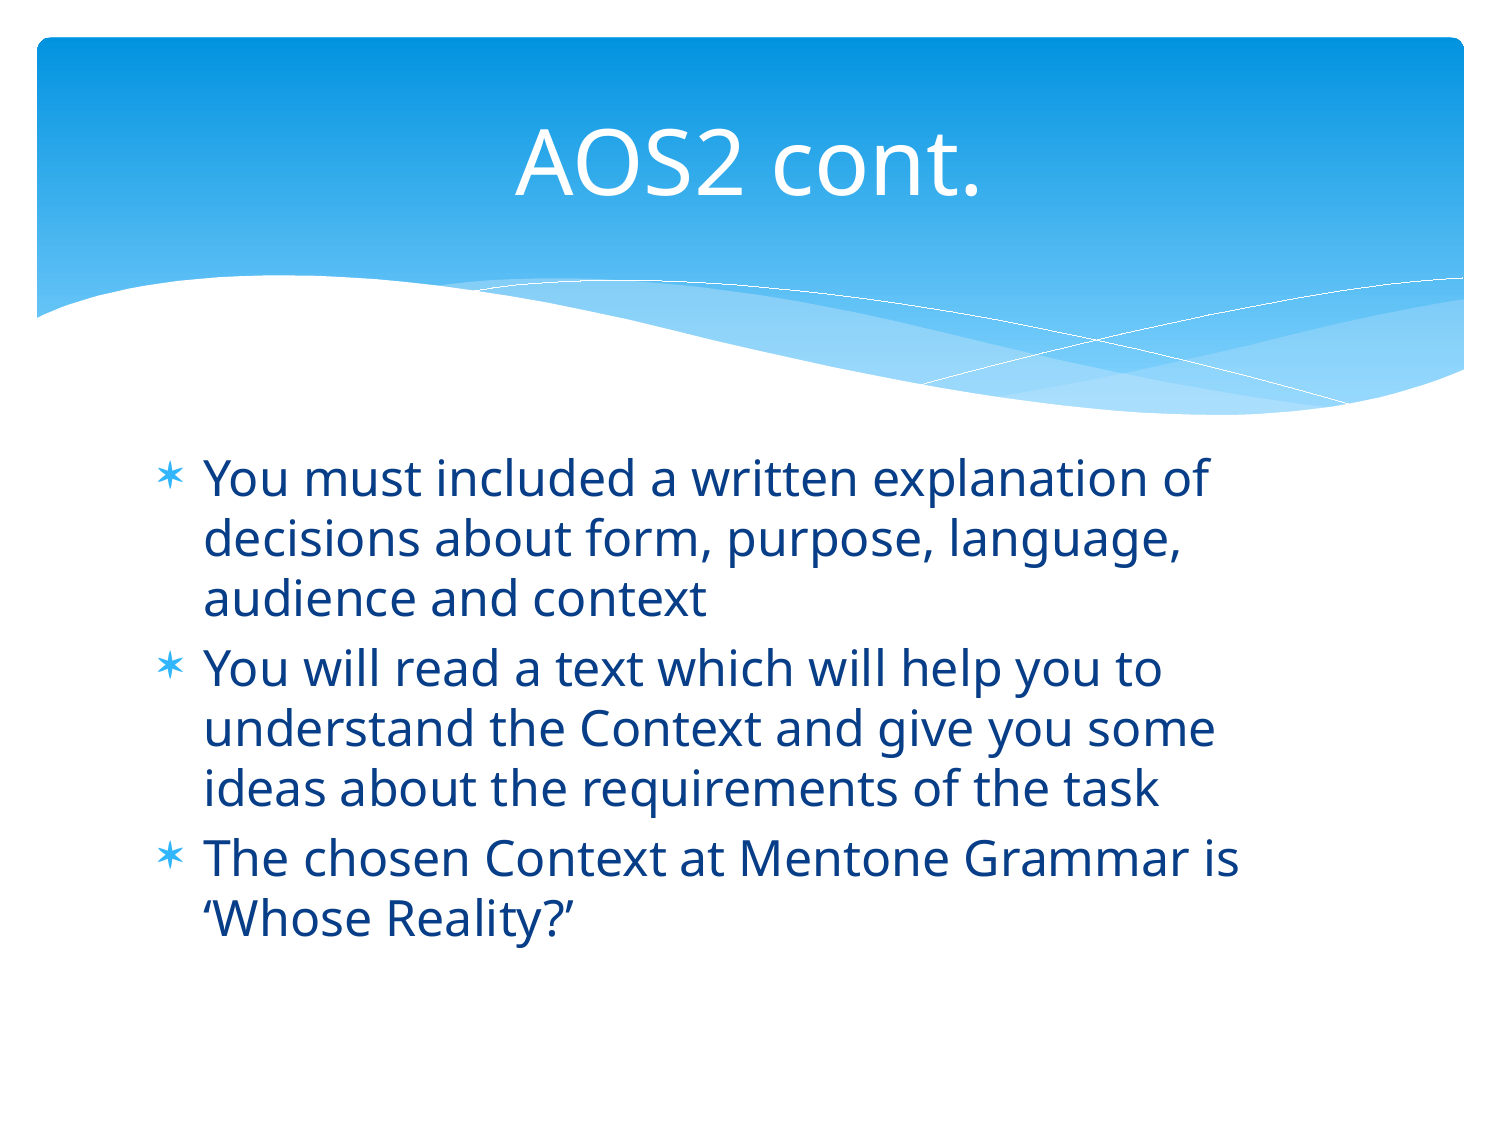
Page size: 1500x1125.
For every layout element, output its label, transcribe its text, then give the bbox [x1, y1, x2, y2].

title AOS2 cont. [75, 55, 1425, 261]
list You must included a written explanation of decisions about form, purpose, language, audience and context You will read a text which will help you to understand the Context and give you some ideas about the requirements of the task The chosen Context at Mentone Grammar is ‘Whose Reality?’ [143, 438, 1359, 1005]
